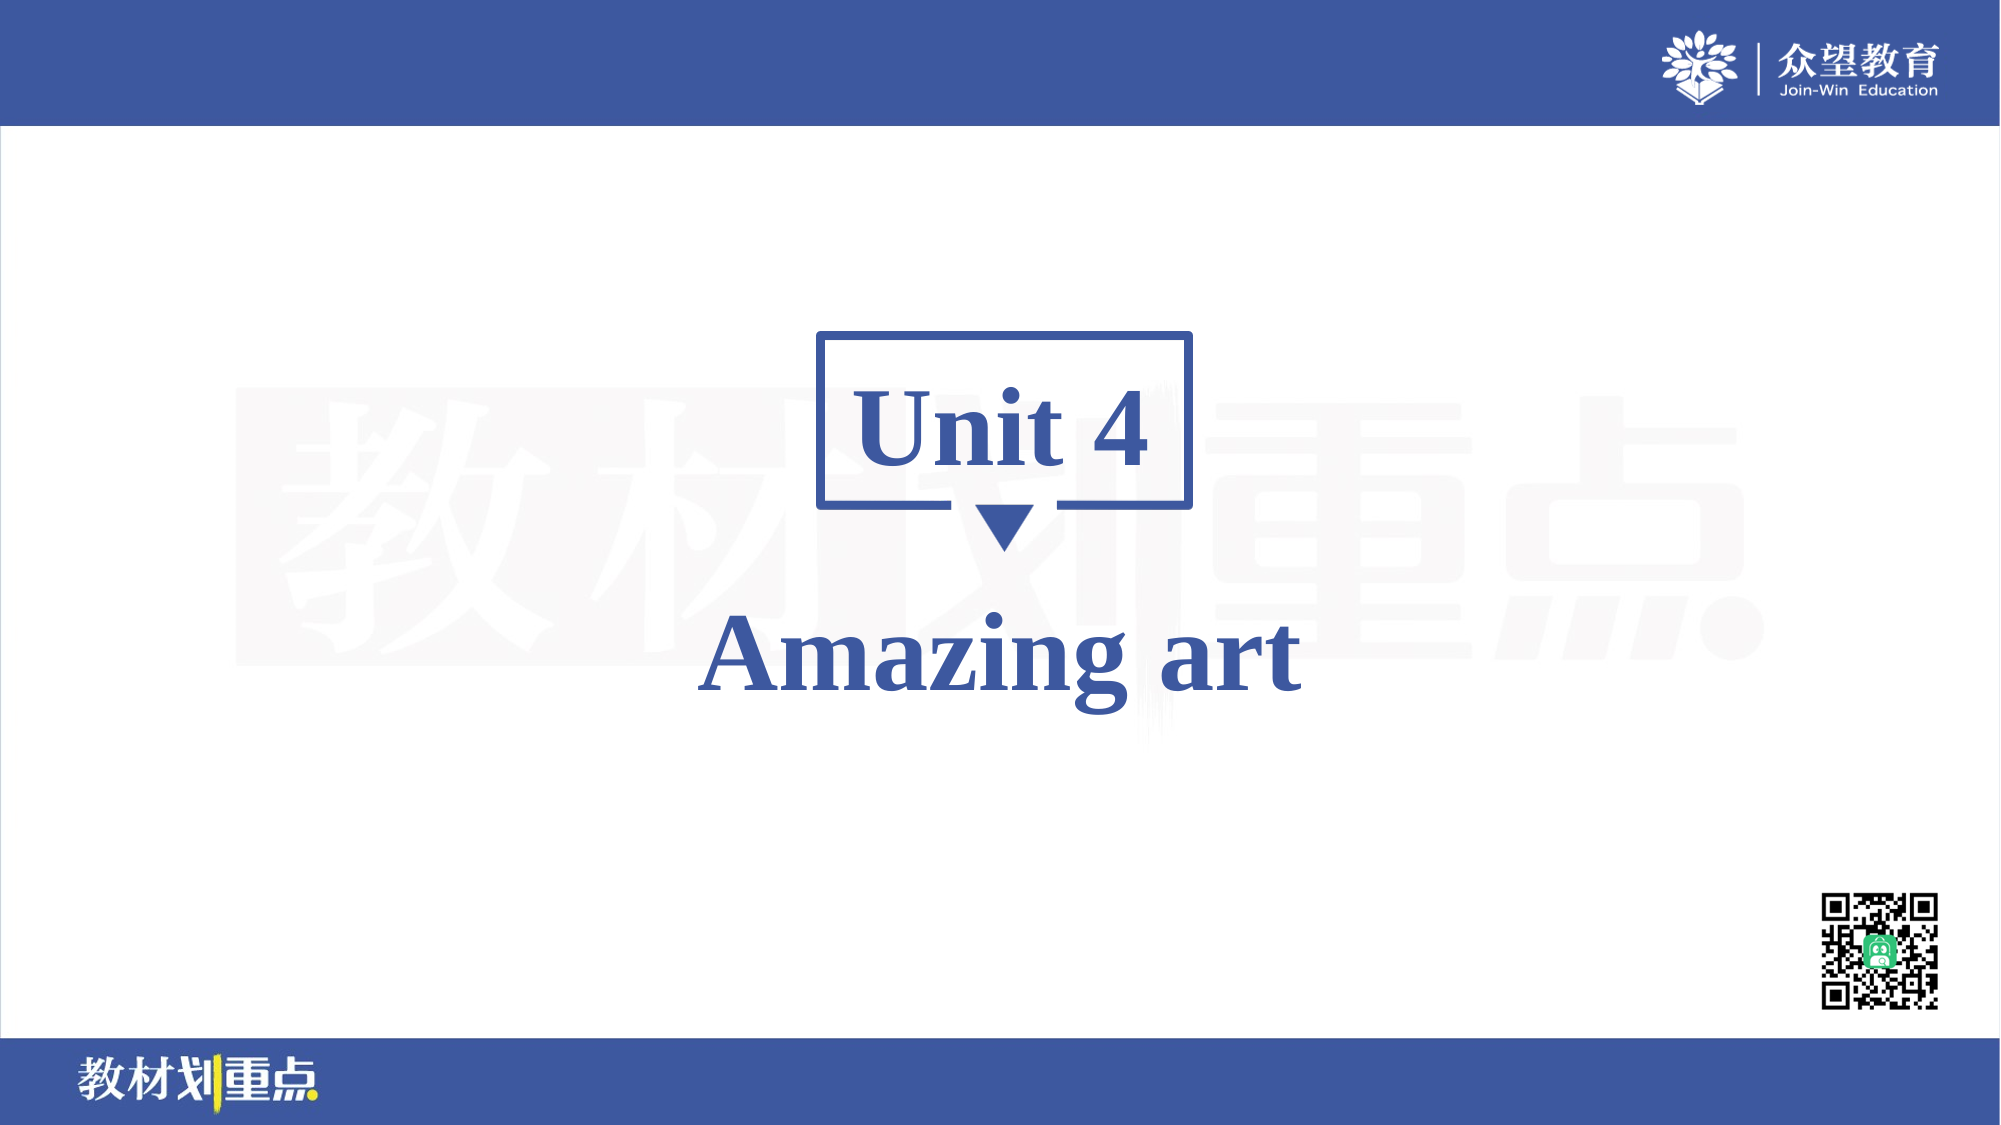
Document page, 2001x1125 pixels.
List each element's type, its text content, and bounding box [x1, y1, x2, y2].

picture [0, 822, 2000, 1125]
text_box Unit 4 [811, 341, 1190, 495]
picture [0, 0, 2000, 572]
text_box Amazing art [0, 572, 2000, 822]
